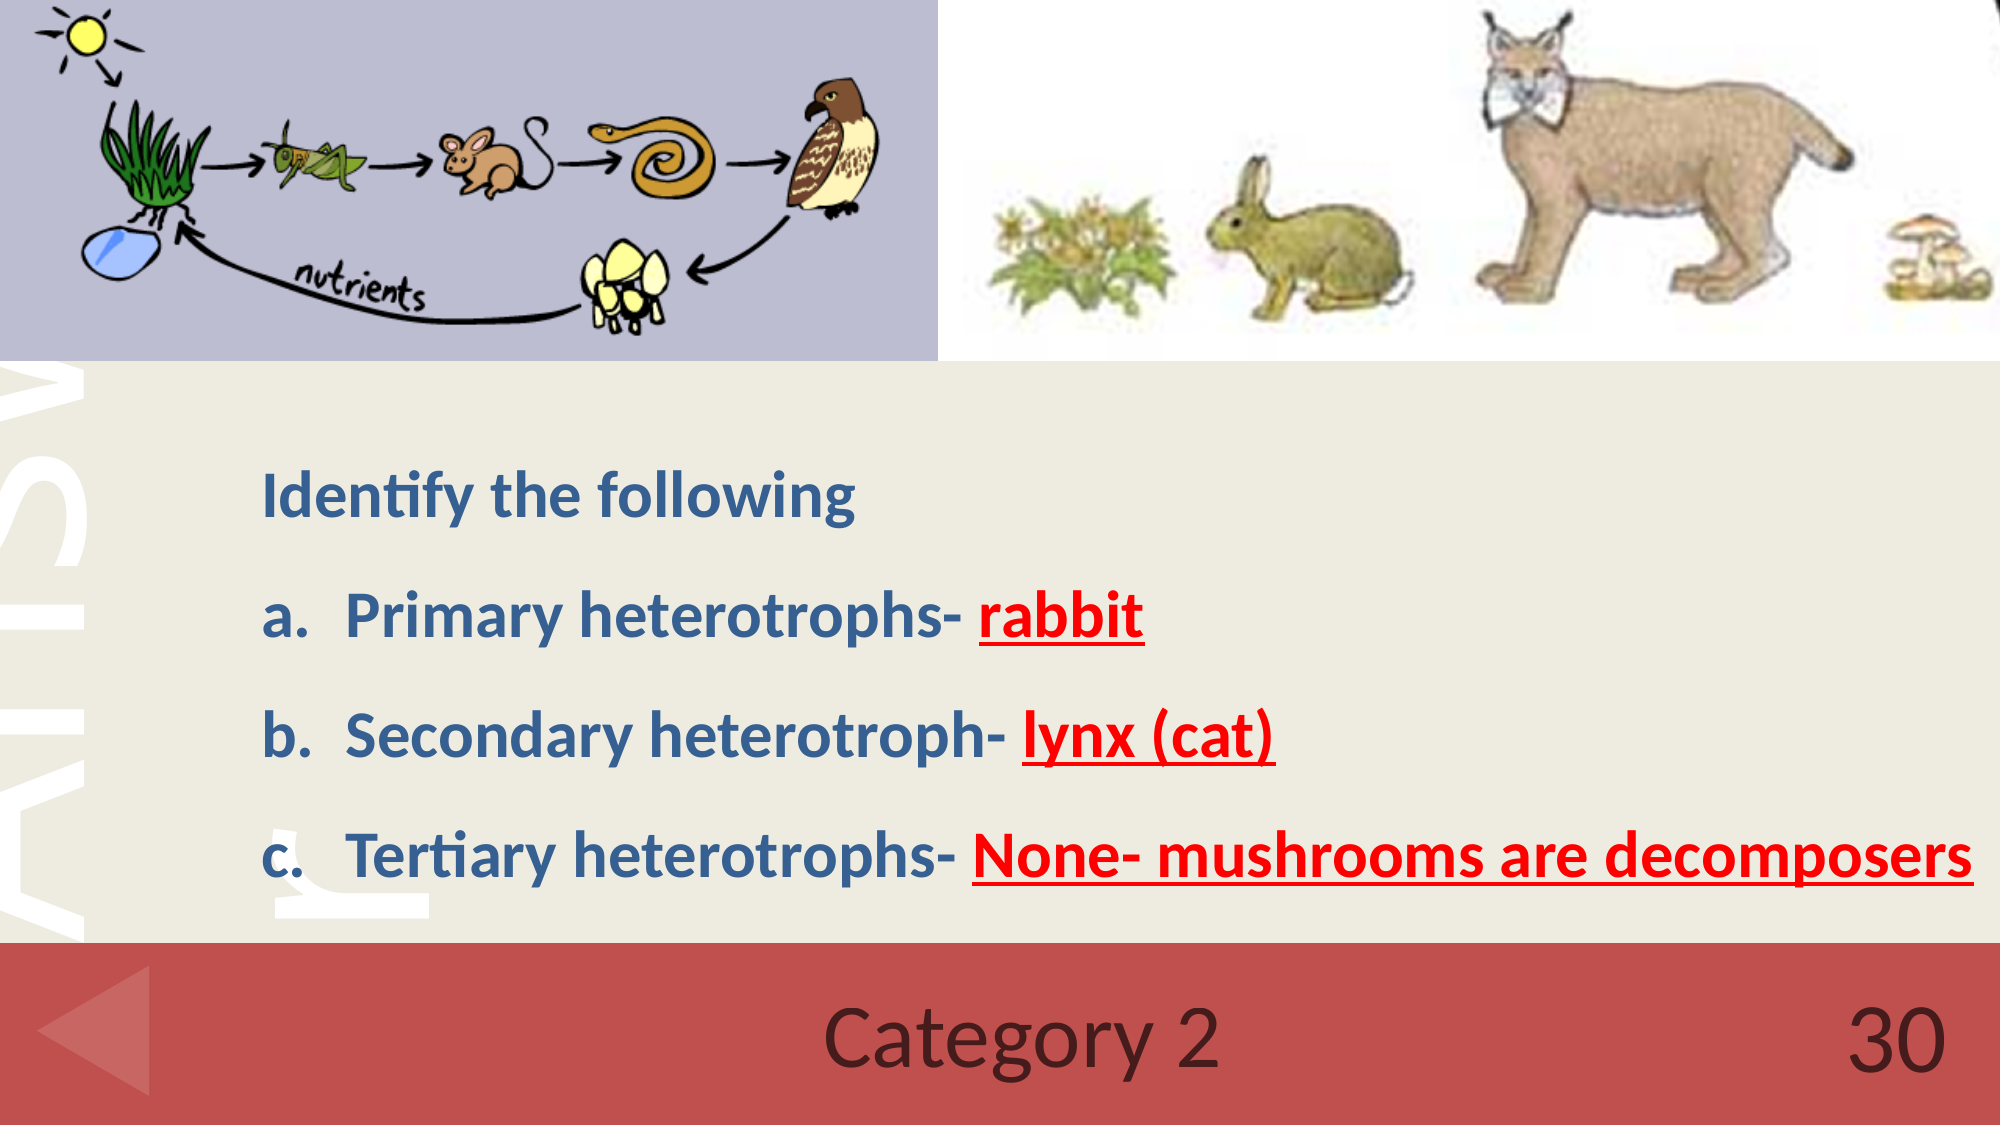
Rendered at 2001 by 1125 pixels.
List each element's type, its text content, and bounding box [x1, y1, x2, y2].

title Category 2 [123, 937, 1924, 1125]
list Identify the following Primary heterotrophs- rabbit Secondary heterotroph- lynx (cat) Tertiary heterotrophs- None- mushrooms are decomposers [246, 440, 2000, 862]
picture [0, 0, 2000, 361]
list 30 [1924, 967, 1963, 1097]
